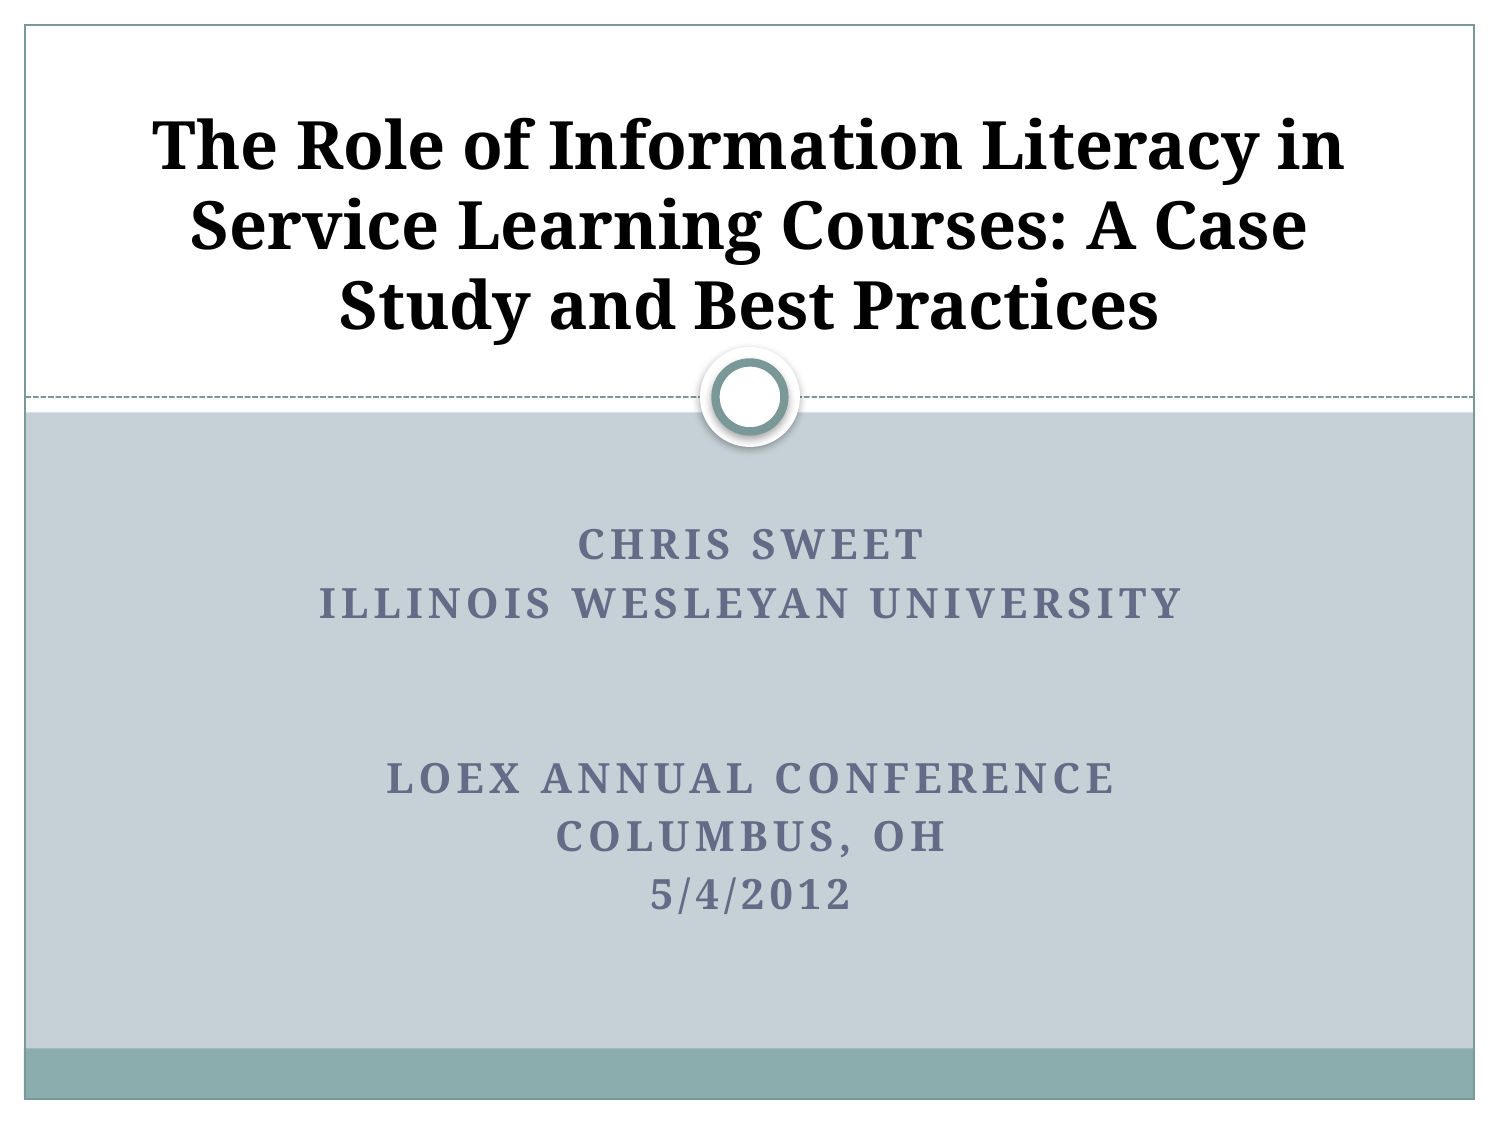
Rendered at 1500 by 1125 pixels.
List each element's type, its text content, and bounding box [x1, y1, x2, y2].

title The Role of Information Literacy in Service Learning Courses: A Case Study and Best Practices [112, 62, 1388, 350]
subtitle Chris Sweet Illinois Wesleyan University LOEX Annual Conference Columbus, OH 5/4/2012 [225, 462, 1275, 950]
